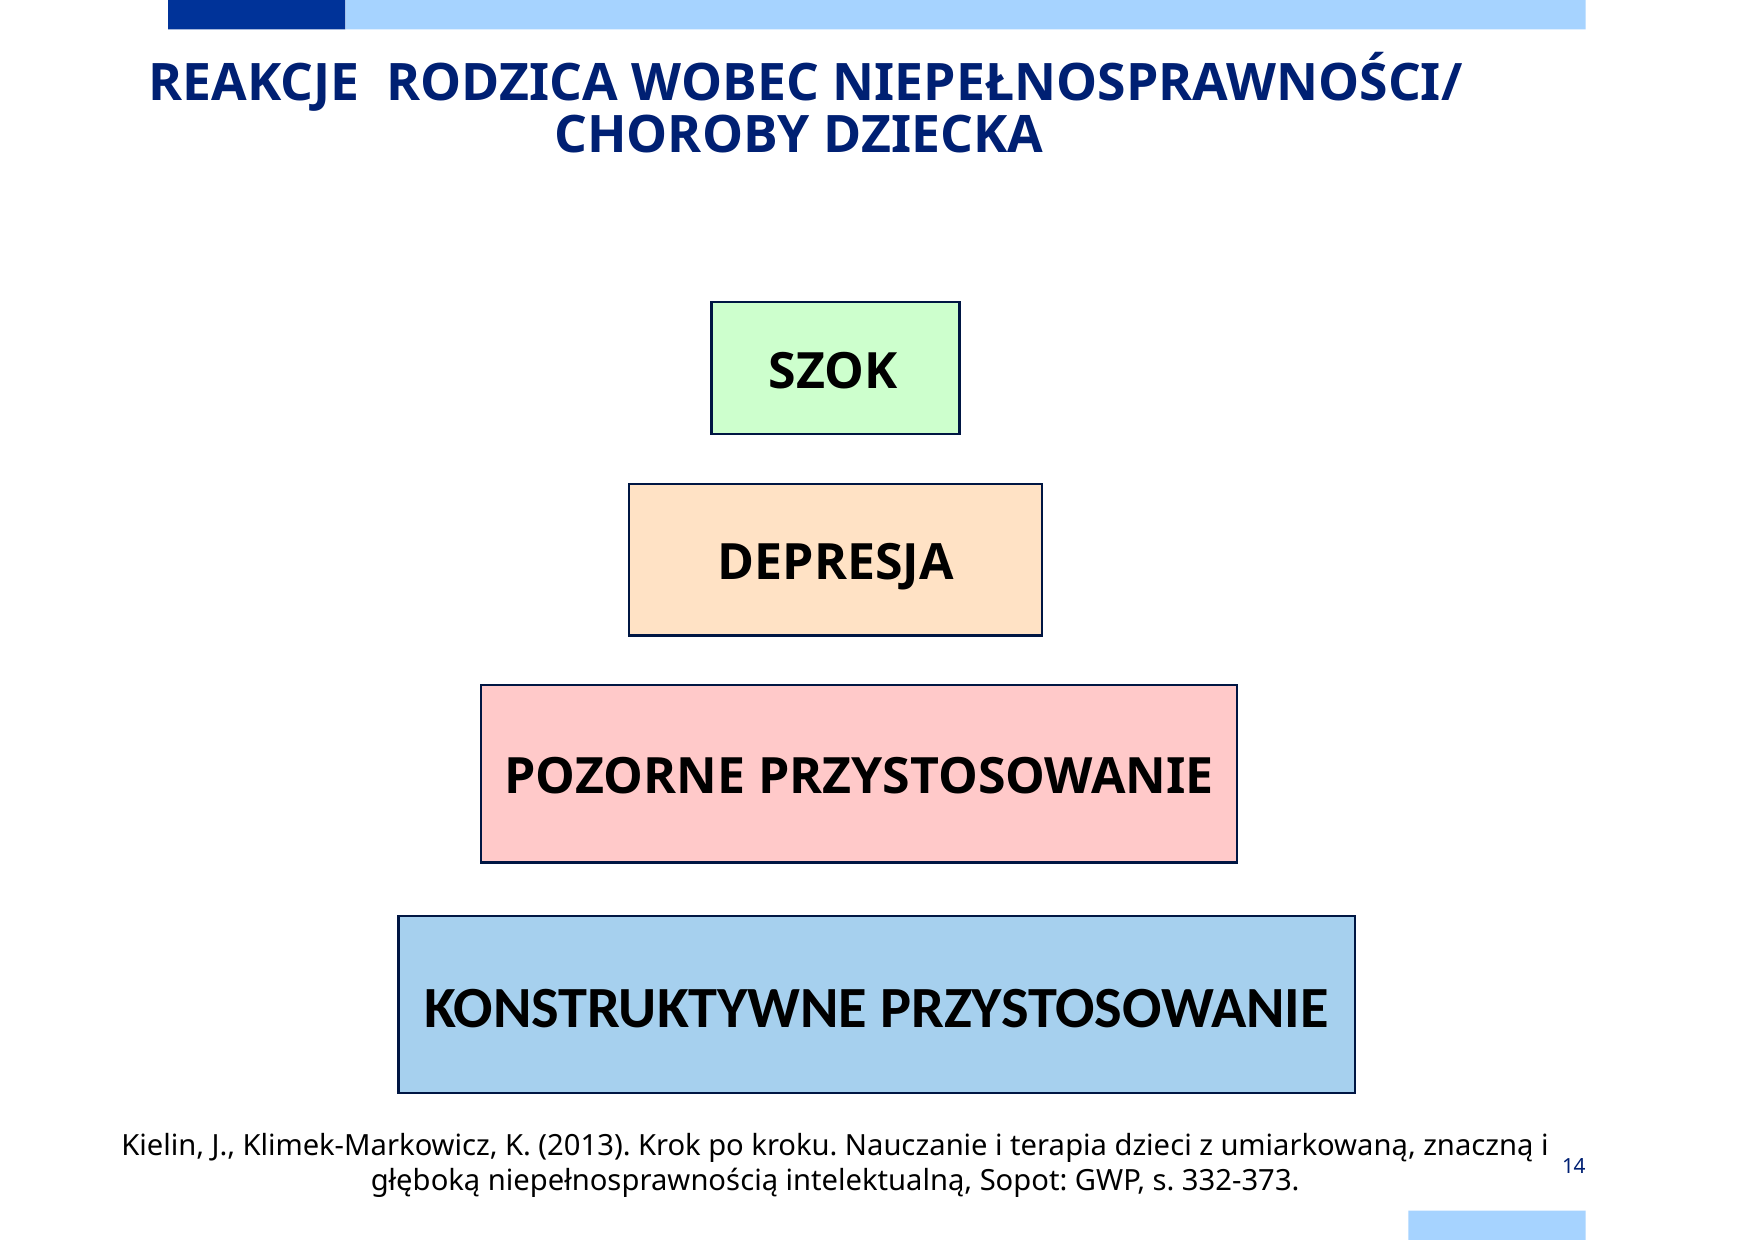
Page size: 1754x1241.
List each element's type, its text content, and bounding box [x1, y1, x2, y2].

title REAKCJE RODZICA WOBEC NIEPEŁNOSPRAWNOŚCI/ CHOROBY DZIECKA [26, 59, 1586, 238]
text_box DEPRESJA [628, 483, 1043, 499]
text_box Kielin, J., Klimek-Markowicz, K. (2013). Krok po kroku. Nauczanie i terapia dzieci z umiarkowaną, znaczną i głęboką niepełnosprawnością intelektualną, Sopot: GWP, s. 332-373. [73, 499, 1598, 1241]
text_box SZOK [710, 301, 961, 435]
